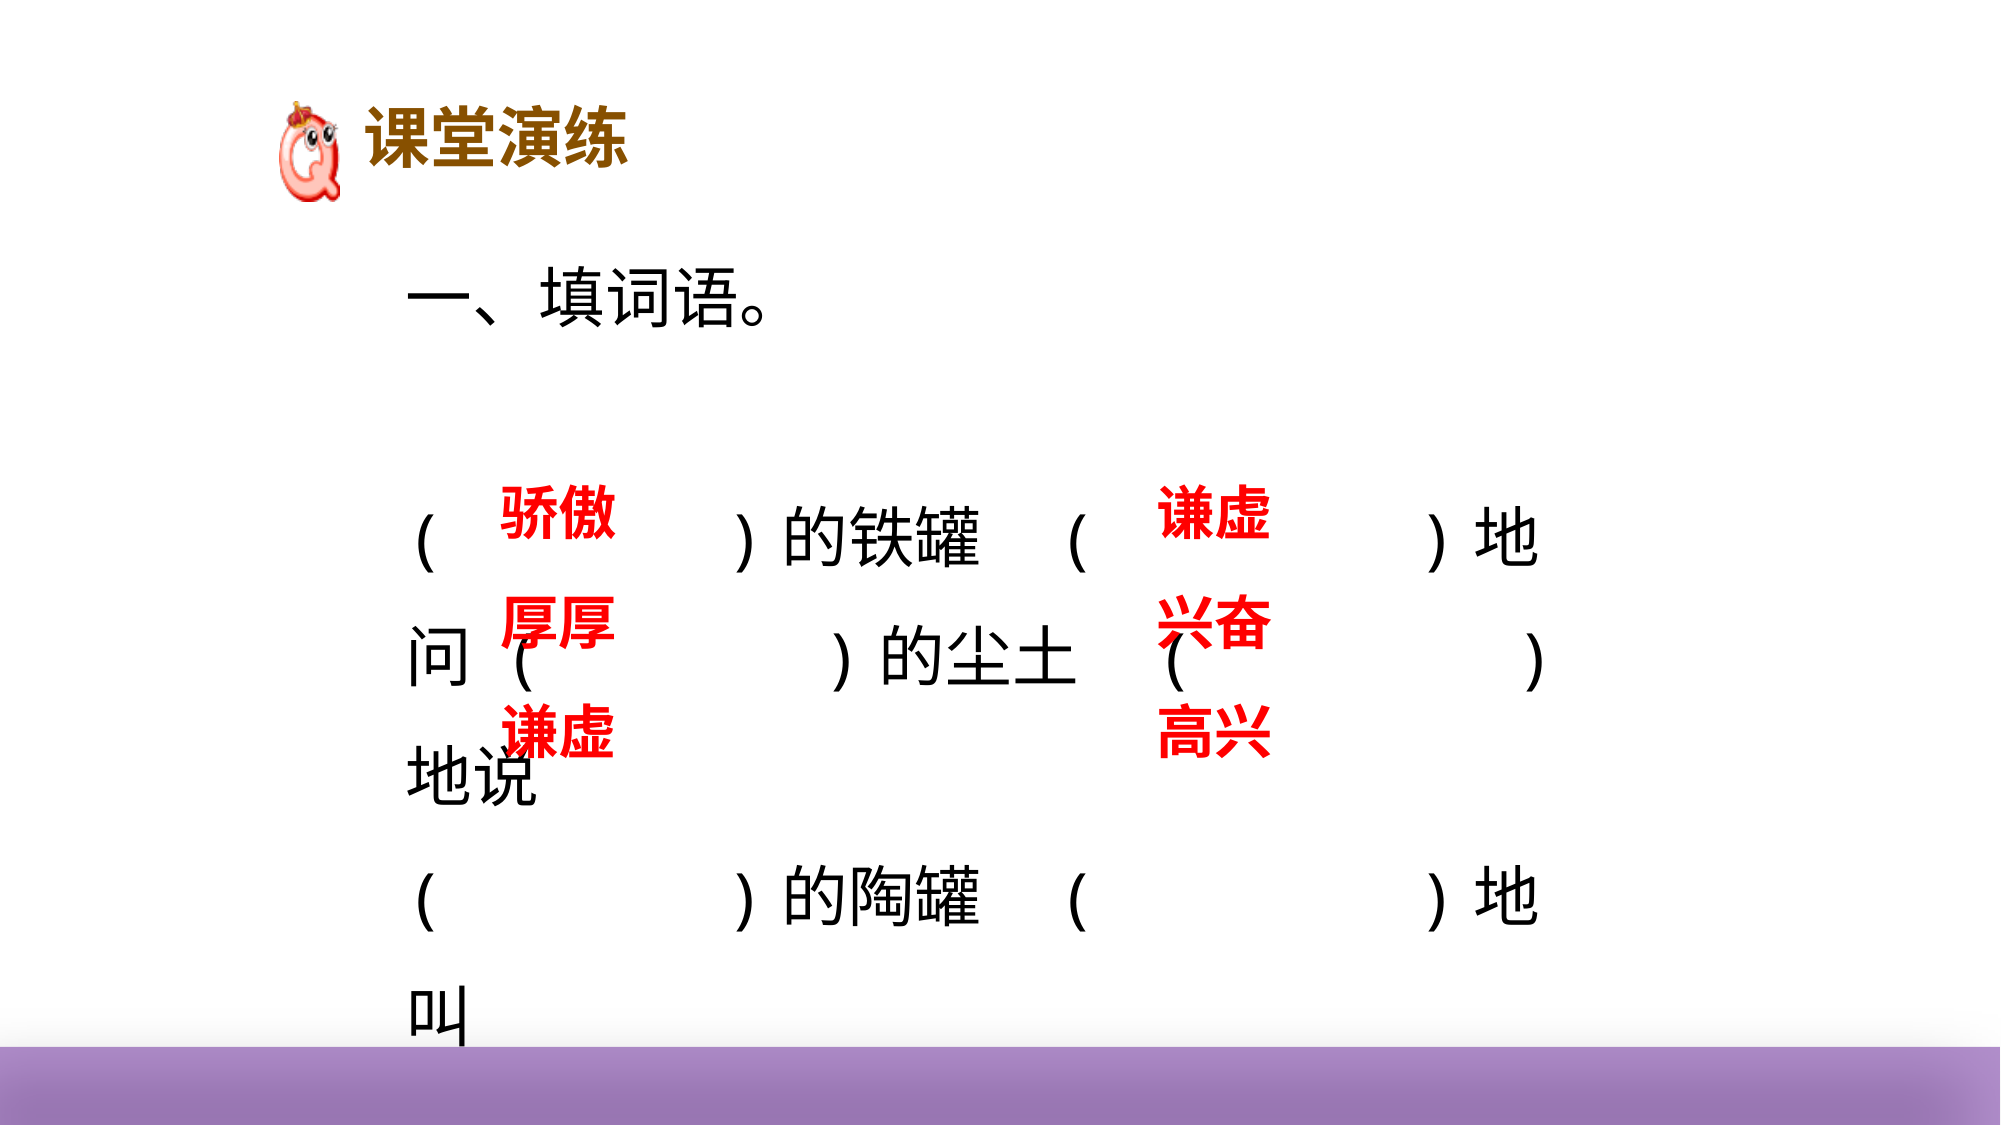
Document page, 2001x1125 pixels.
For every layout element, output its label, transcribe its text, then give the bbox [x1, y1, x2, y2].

text_box 谦虚 [1141, 469, 1288, 554]
text_box 高兴 [1141, 687, 1288, 773]
text_box 骄傲 [485, 469, 632, 554]
picture [279, 101, 340, 202]
text_box 谦虚 [485, 687, 632, 773]
text_box 一、填词语。 ( )的铁罐 ( )地问 ( )的尘土 ( )地说 ( )的陶罐 ( )地叫 [390, 208, 1586, 1063]
text_box 课堂演练 [352, 89, 670, 182]
text_box 厚厚 [485, 578, 632, 664]
text_box 兴奋 [1141, 578, 1288, 664]
